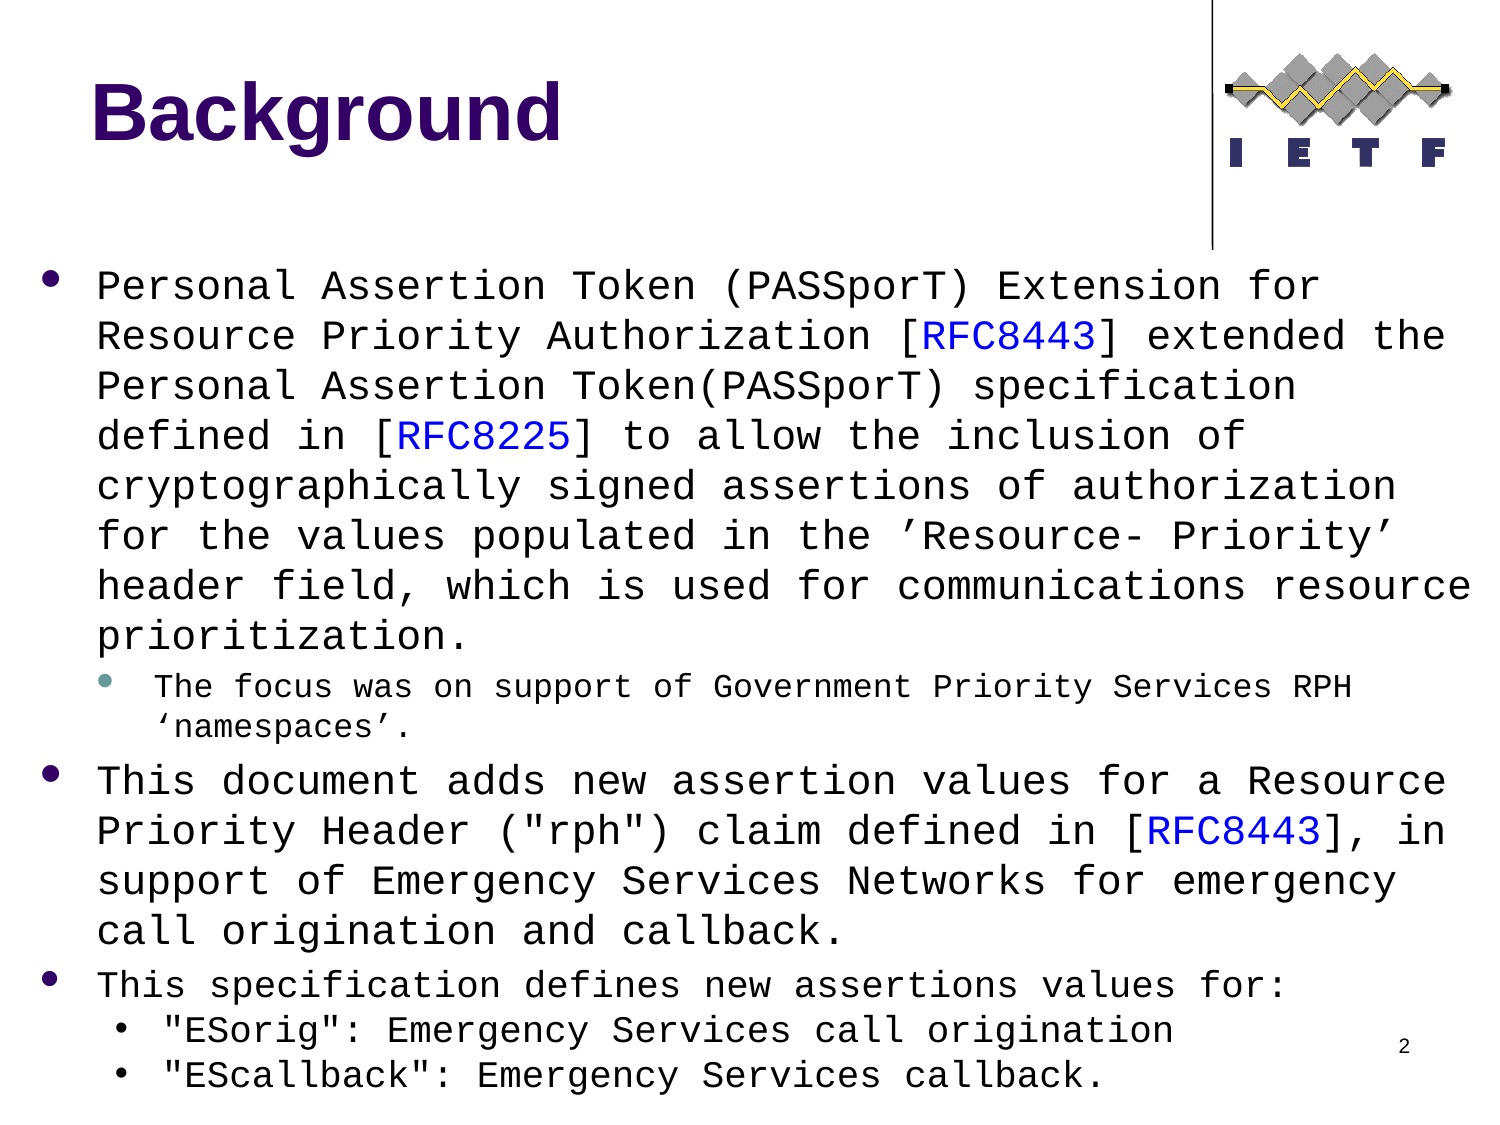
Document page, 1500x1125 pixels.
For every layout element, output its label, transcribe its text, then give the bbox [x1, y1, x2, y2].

list Personal Assertion Token (PASSporT) Extension for Resource Priority Authorization [RFC8443] extended the Personal Assertion Token(PASSporT) specification defined in [RFC8225] to allow the inclusion of cryptographically signed assertions of authorization for the values populated in the ’Resource- Priority’ header field, which is used for communications resource prioritization. The focus was on support of Government Priority Services RPH ‘namespaces’. This document adds new assertion values for a Resource Priority Header ("rph") claim defined in [RFC8443], in support of Emergency Services Networks for emergency call origination and callback. This specification defines new assertions values for: "ESorig": Emergency Services call origination "EScallback": Emergency Services callback. [24, 249, 1488, 974]
slide_number 2 [1074, 1024, 1426, 1101]
title Background [74, 0, 1201, 165]
picture [1212, 37, 1463, 181]
